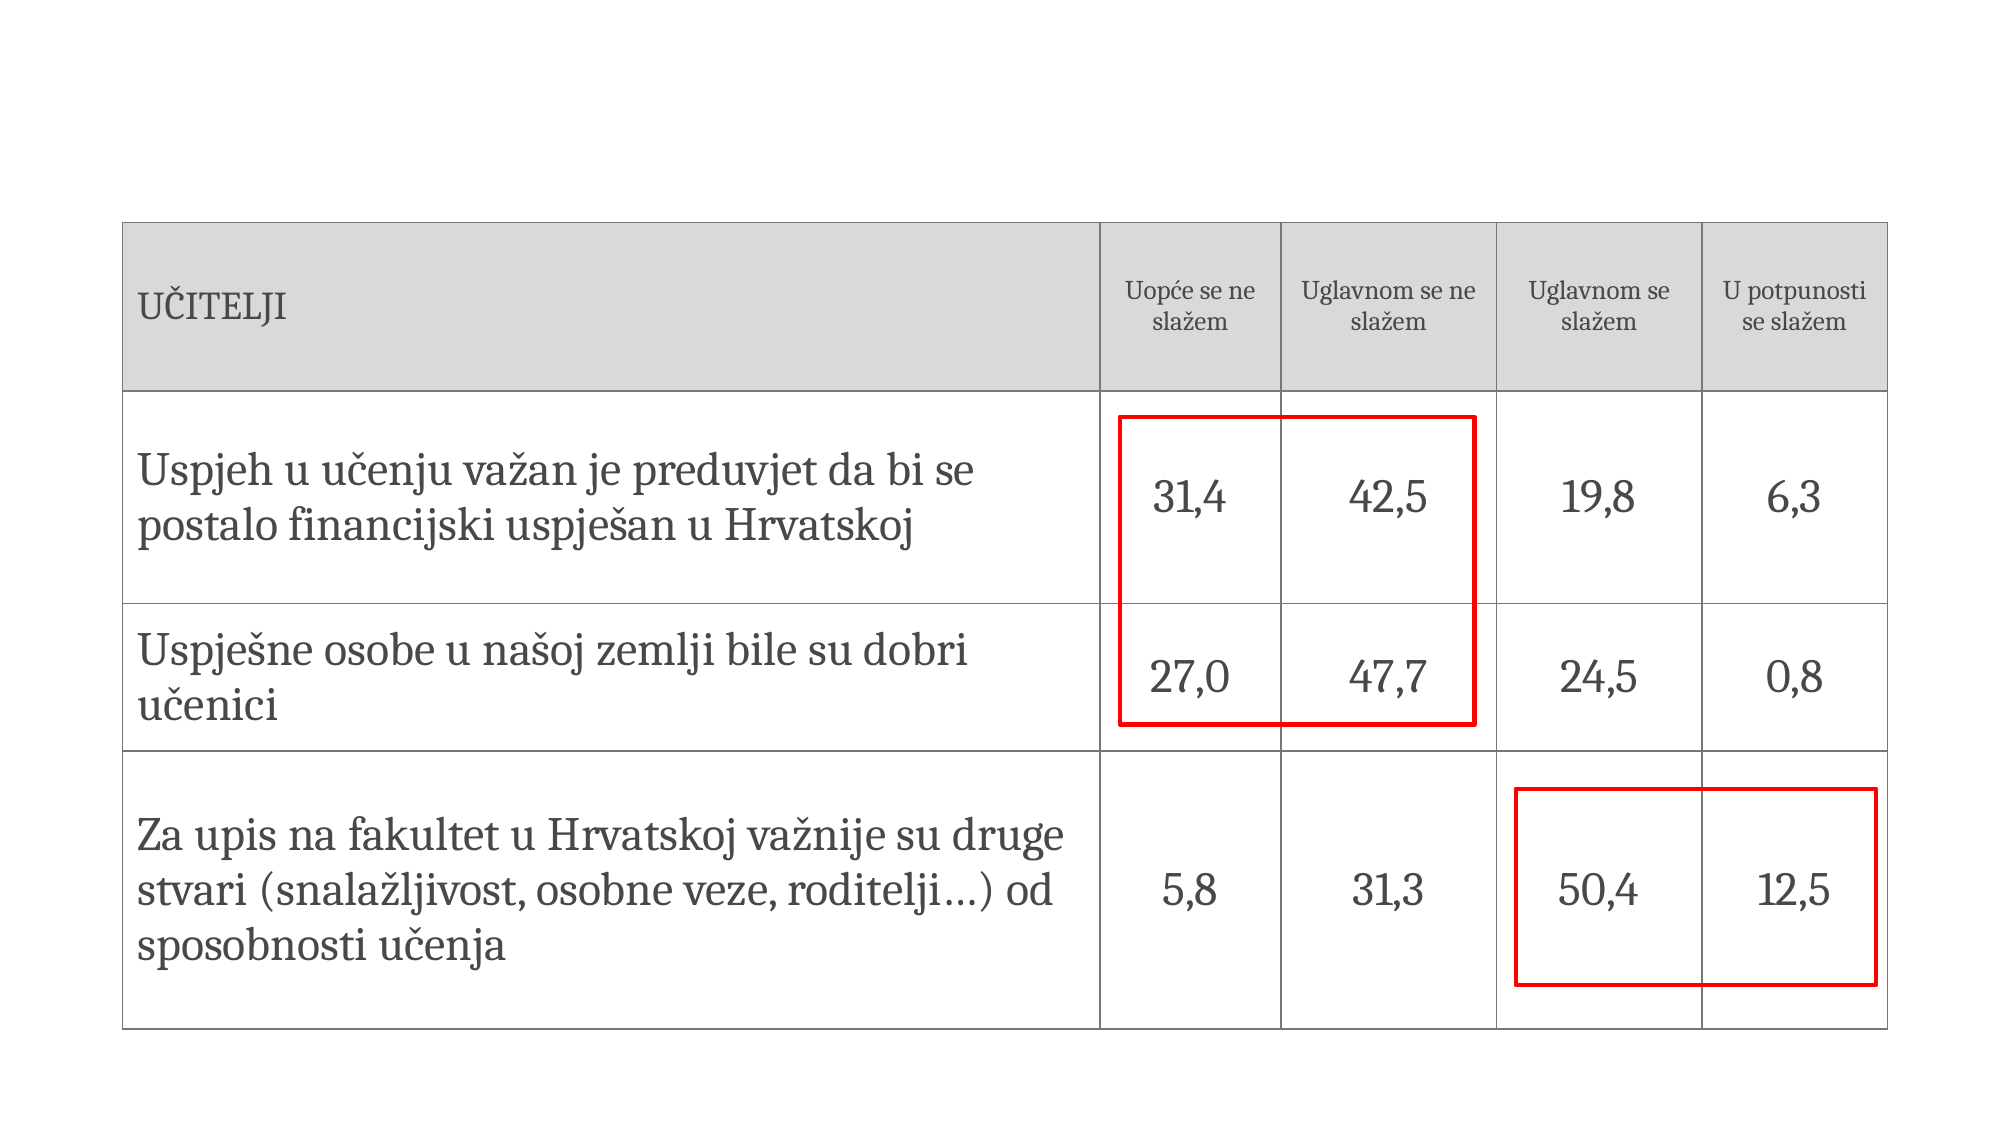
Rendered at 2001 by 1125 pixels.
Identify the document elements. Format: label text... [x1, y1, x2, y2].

table_cell 27,0 [1101, 604, 1280, 750]
table_cell 0,8 [1703, 604, 1887, 750]
table_cell 19,8 [1497, 392, 1701, 603]
table_cell 5,8 [1101, 752, 1280, 1028]
table_cell 6,3 [1703, 392, 1887, 603]
table_header Uopće se ne slažem [1101, 223, 1280, 390]
table_header Uglavnom se ne slažem [1282, 223, 1496, 390]
table_cell 42,5 [1282, 392, 1496, 603]
text_box [1119, 416, 1475, 725]
text_box [1515, 788, 1876, 986]
table_cell 12,5 [1703, 752, 1887, 1028]
table_header Uglavnom se slažem [1497, 223, 1701, 390]
table_cell 31,3 [1282, 752, 1496, 1028]
table_header UČITELJI [123, 223, 1099, 390]
table_cell 31,4 [1101, 392, 1280, 603]
table_cell Za upis na fakultet u Hrvatskoj važnije su druge stvari (snalažljivost, osobne veze, roditelji…) od sposobnosti učenja [123, 752, 1099, 1028]
table_cell Uspješne osobe u našoj zemlji bile su dobri učenici [123, 604, 1099, 750]
table_cell 24,5 [1497, 604, 1701, 750]
table_cell Uspjeh u učenju važan je preduvjet da bi se postalo financijski uspješan u Hrvatskoj [123, 392, 1099, 603]
table_cell 47,7 [1282, 604, 1496, 750]
table_header U potpunosti se slažem [1703, 223, 1887, 390]
table_cell 50,4 [1497, 752, 1701, 1028]
